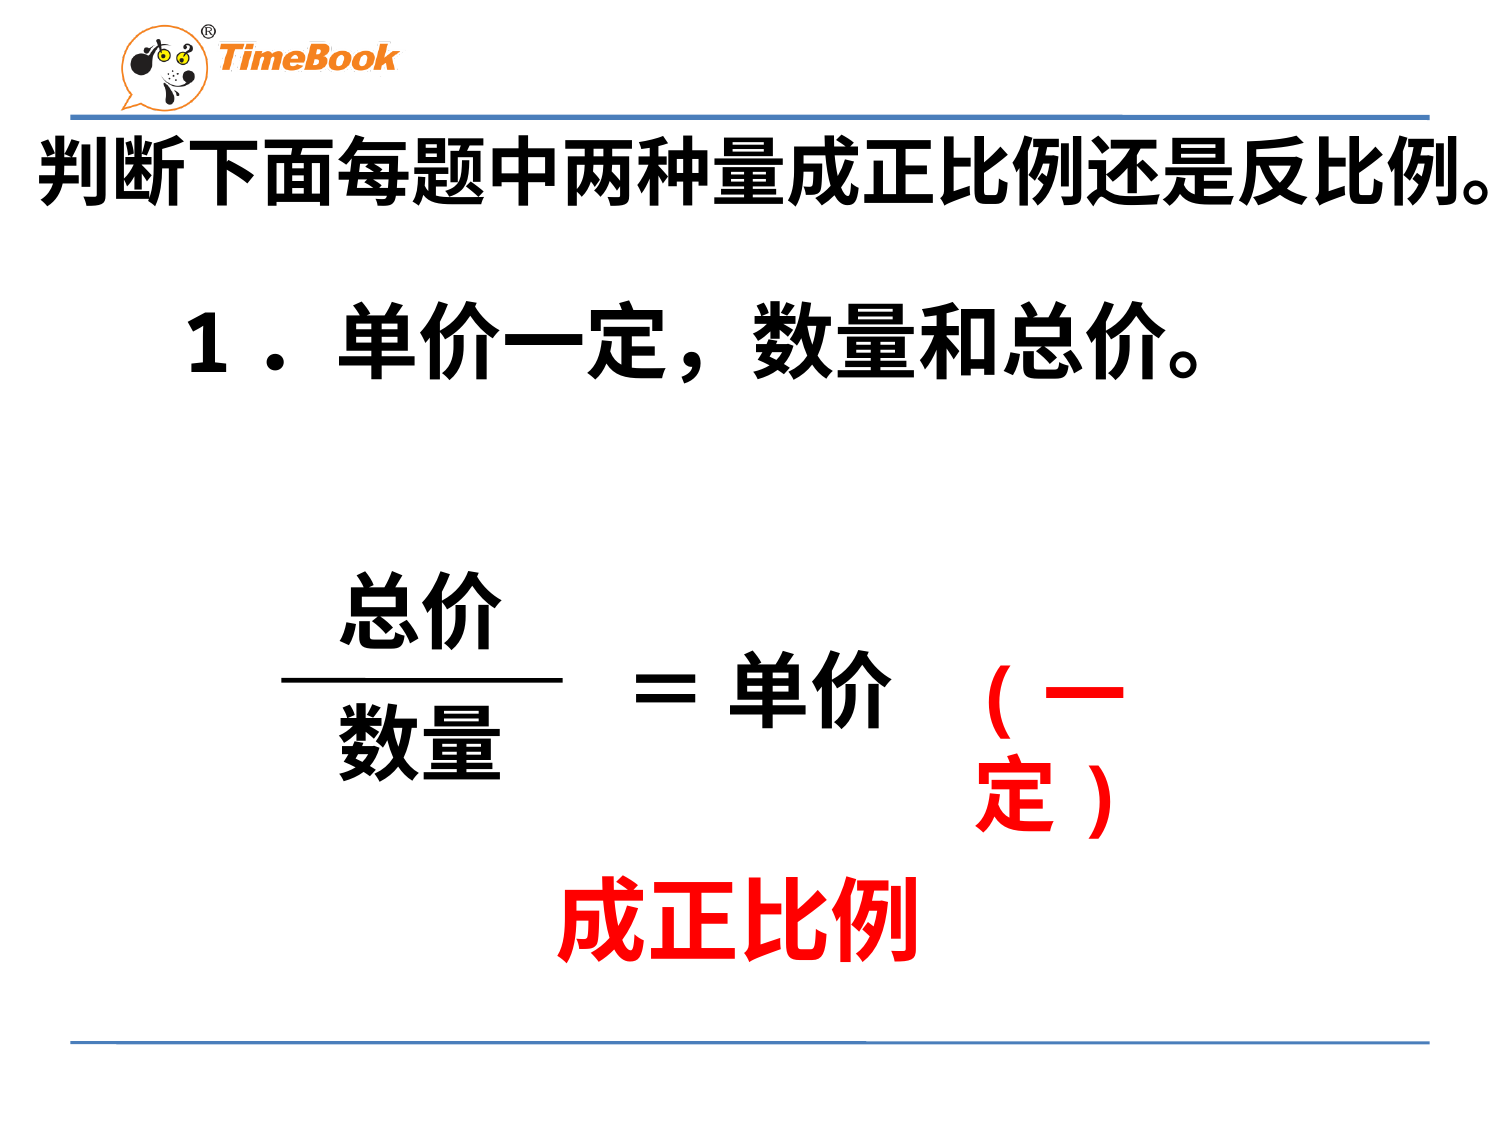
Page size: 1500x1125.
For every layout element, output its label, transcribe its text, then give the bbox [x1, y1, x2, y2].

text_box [281, 551, 1290, 800]
text_box 成正比例 [540, 855, 938, 981]
picture [118, 22, 408, 113]
text_box 判断下面每题中两种量成正比例还是反比例。 [21, 117, 1500, 222]
text_box 1．单价一定，数量和总价。 [167, 281, 1267, 396]
